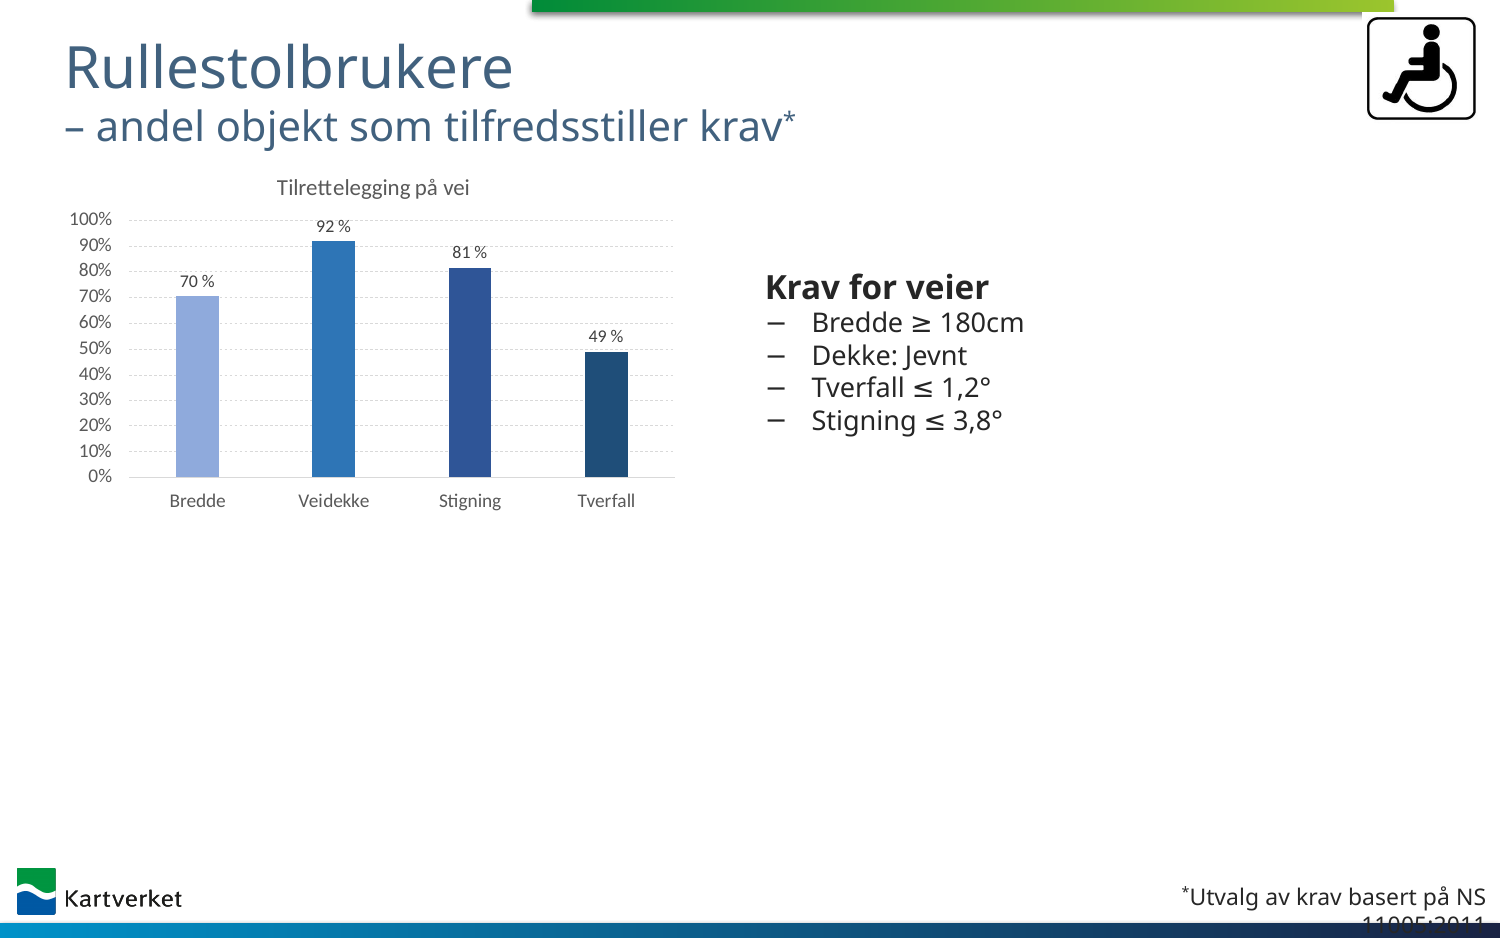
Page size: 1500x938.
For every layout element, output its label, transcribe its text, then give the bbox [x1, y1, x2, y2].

picture [62, 166, 685, 519]
text_box *Utvalg av krav basert på NS 11005:2011 [1068, 873, 1500, 938]
text_box Rullestolbrukere – andel objekt som tilfredsstiller krav* [49, 25, 1431, 158]
text_box Krav for veier Bredde ≥ 180cm Dekke: Jevnt Tverfall ≤ 1,2° Stigning ≤ 3,8° [750, 258, 1234, 444]
picture [1362, 12, 1481, 126]
